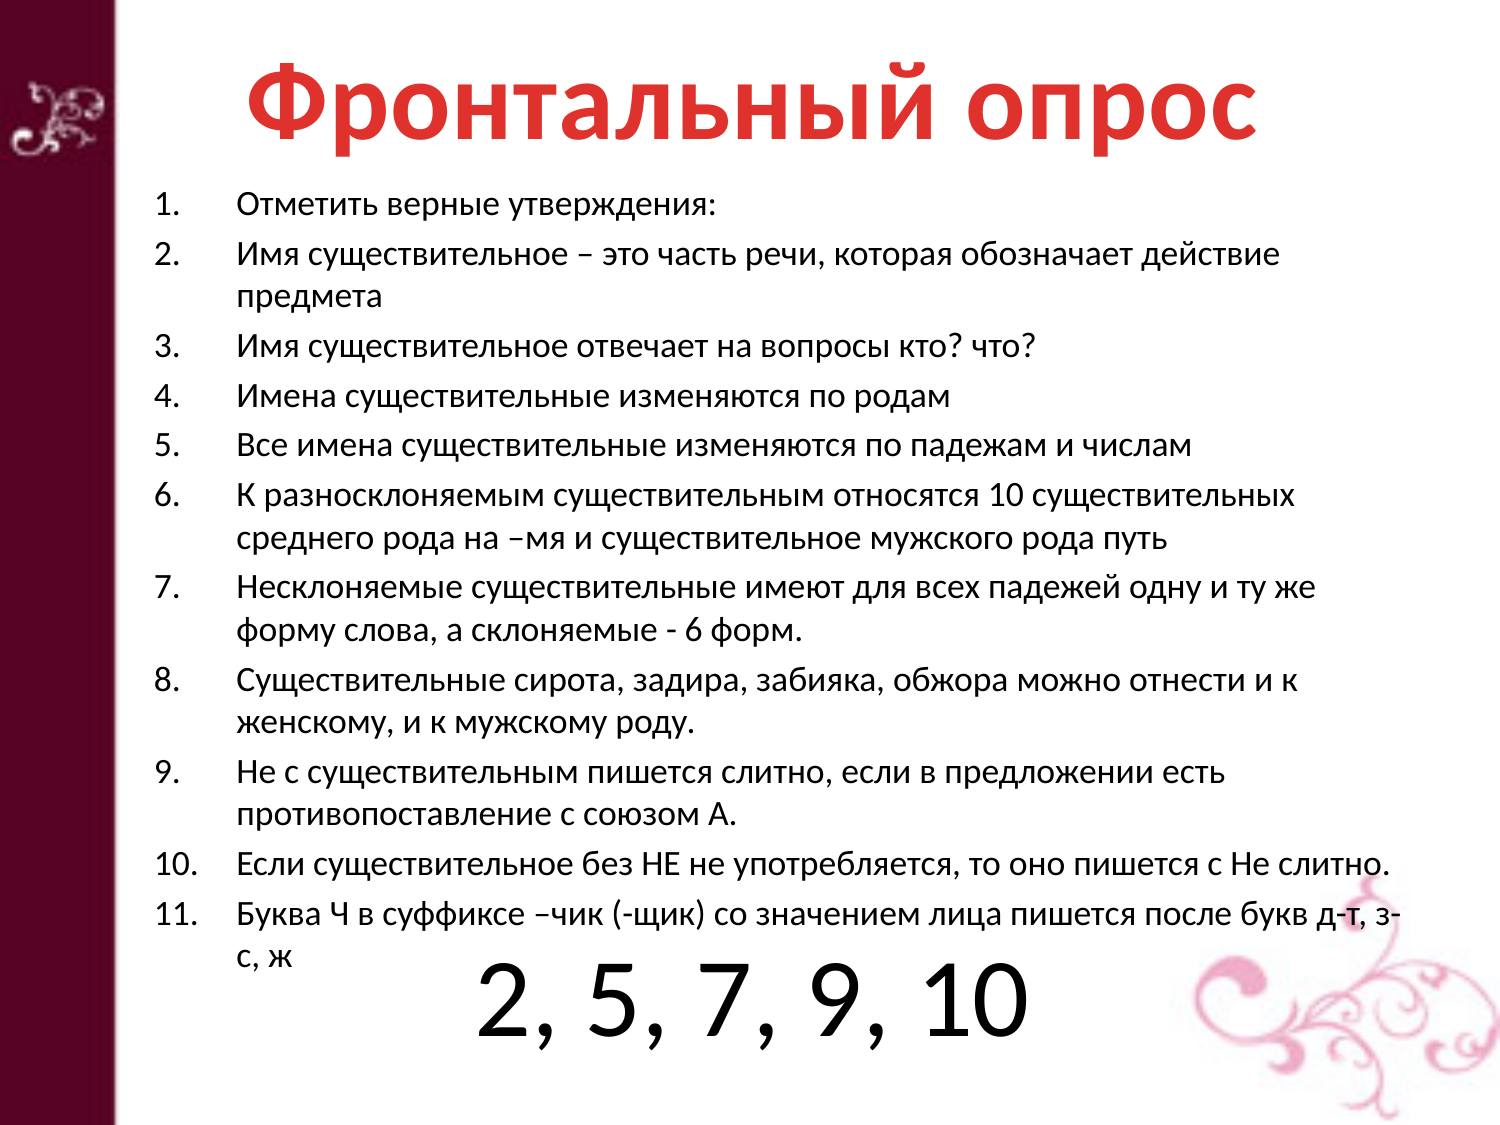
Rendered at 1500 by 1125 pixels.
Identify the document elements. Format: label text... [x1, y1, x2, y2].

picture [0, 0, 1500, 1125]
text_box Фронтальный опрос [231, 19, 1274, 170]
text_box 2, 5, 7, 9, 10 [459, 916, 1046, 1067]
list Отметить верные утверждения: Имя существительное – это часть речи, которая обозначает действие предмета Имя существительное отвечает на вопросы кто? что? Имена существительные изменяются по родам Все имена существительные изменяются по падежам и числам К разносклоняемым существительным относятся 10 существительных среднего рода на –мя и существительное мужского рода путь Несклоняемые существительные имеют для всех падежей одну и ту же форму слова, а склоняемые - 6 форм. Существительные сирота, задира, забияка, обжора можно отнести и к женскому, и к мужскому роду. Не с существительным пишется слитно, если в предложении есть противопоставление с союзом А. Если существительное без НЕ не употребляется, то оно пишется с Не слитно. Буква Ч в суффиксе –чик (-щик) со значением лица пишется после букв д-т, з-с, ж [75, 172, 1425, 1012]
